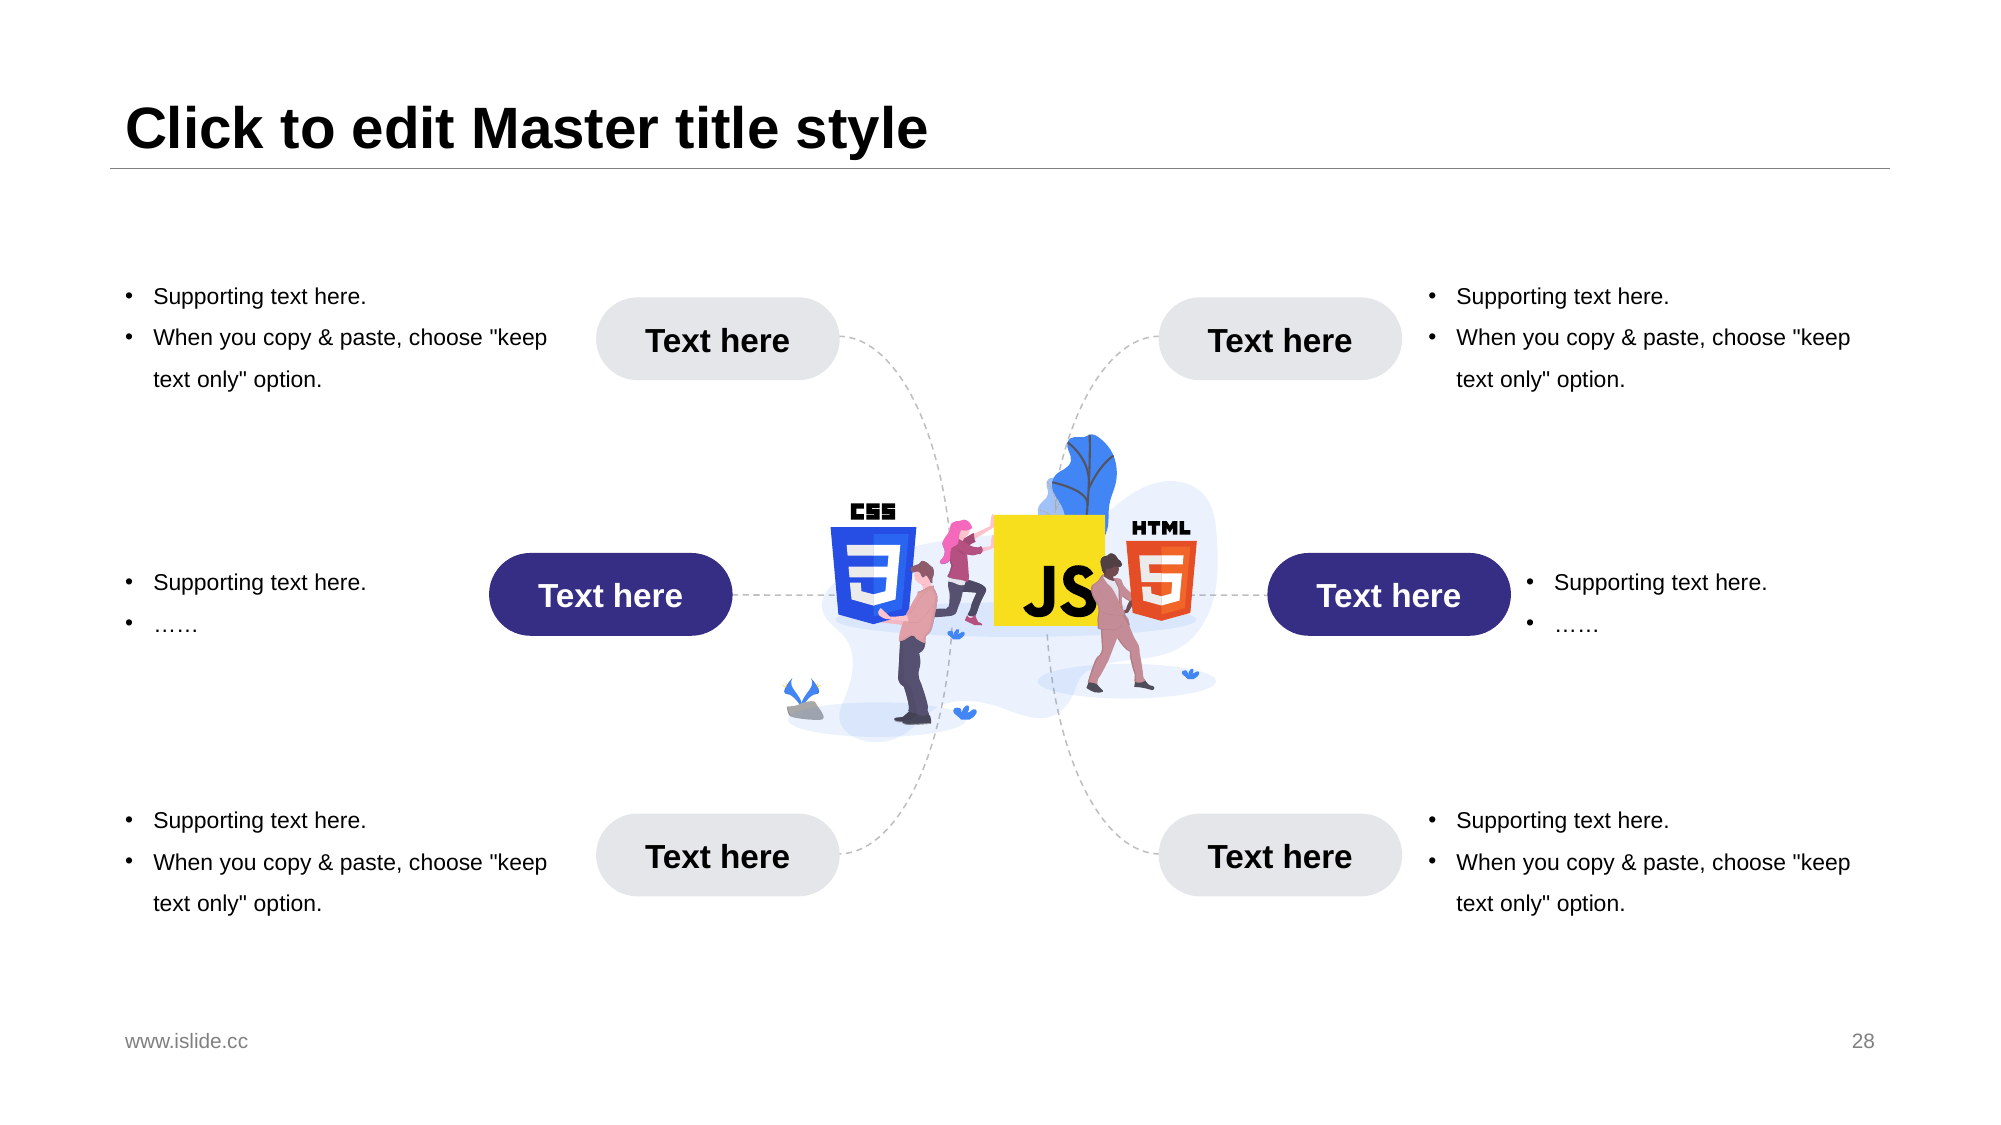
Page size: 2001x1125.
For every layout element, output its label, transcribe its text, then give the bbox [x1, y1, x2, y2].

footer www.islide.cc [109, 1023, 790, 1058]
title Click to edit Master title style [109, 0, 1890, 169]
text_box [110, 249, 1890, 934]
slide_number 28 [1412, 1023, 1890, 1058]
